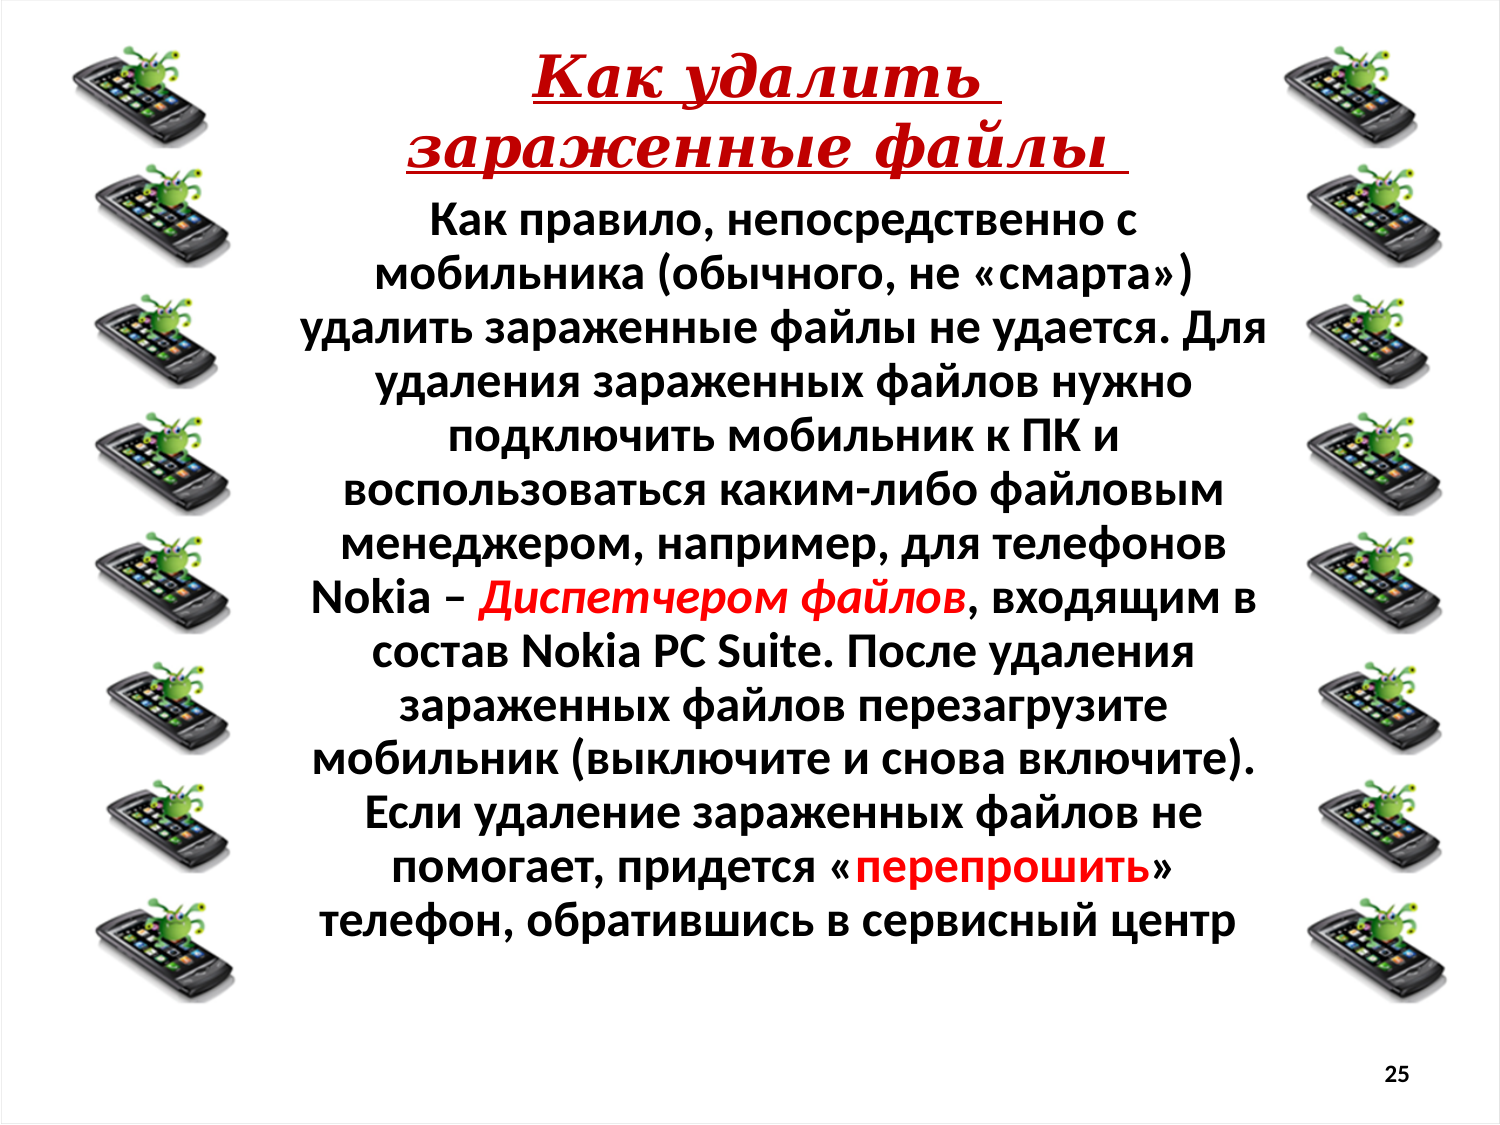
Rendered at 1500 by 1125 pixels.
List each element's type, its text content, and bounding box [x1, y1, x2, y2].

slide_number 25 [1074, 1042, 1425, 1103]
list Как правило, непосредственно с мобильника (обычного, не «смарта») удалить зараженные файлы не удается. Для удаления зараженных файлов нужно подключить мобильник к ПК и воспользоваться каким-либо файловым менеджером, например, для телефонов Nokia – Диспетчером файлов, входящим в состав Nokia PC Suite. После удаления зараженных файлов перезагрузите мобильник (выключите и снова включите). Если удаление зараженных файлов не помогает, придется «перепрошить» телефон, обратившись в сервисный центр [222, 184, 1289, 1005]
title Как удалить зараженные файлы [257, 45, 1278, 173]
picture [0, 0, 1500, 1125]
